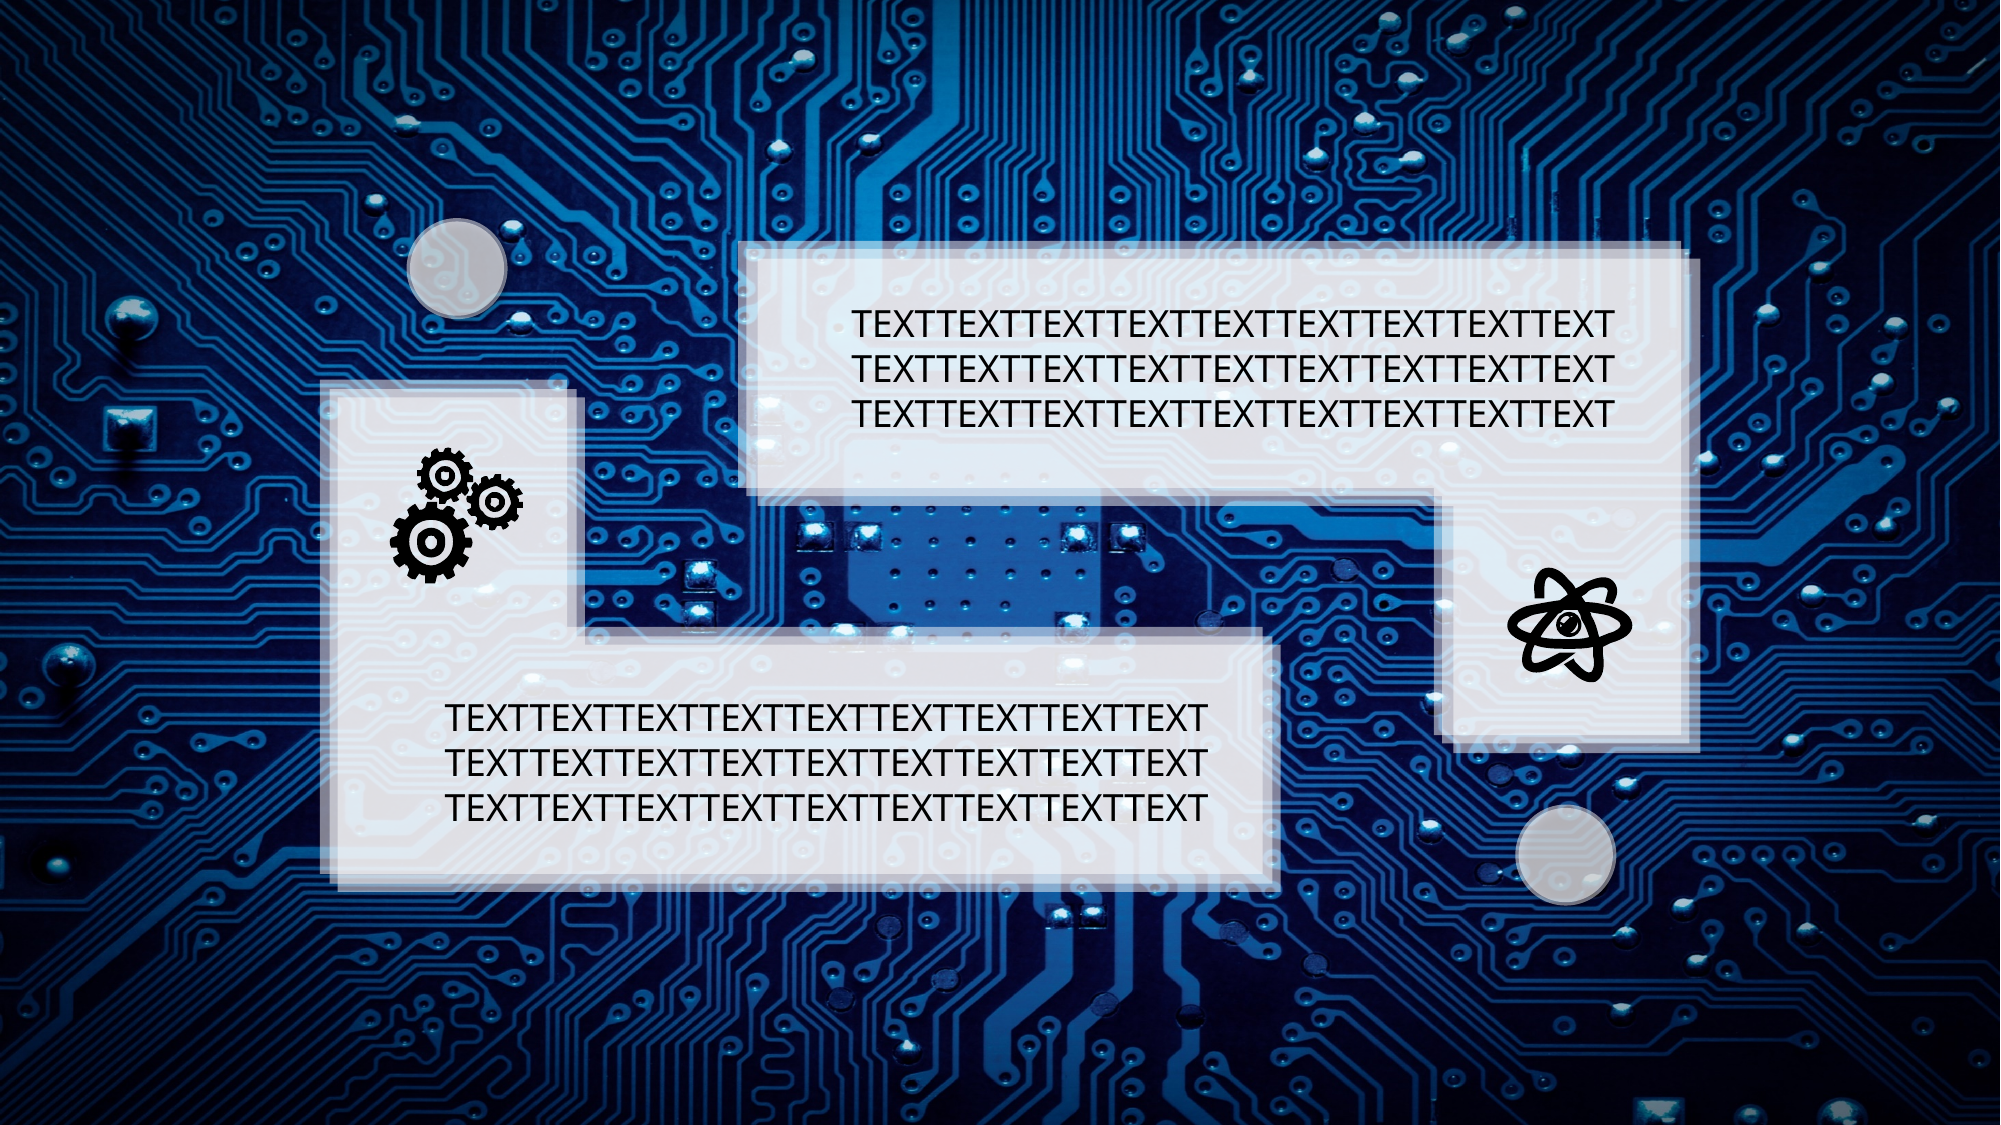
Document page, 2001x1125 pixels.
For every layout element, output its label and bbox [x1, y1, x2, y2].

text_box [1515, 804, 1617, 906]
text_box [738, 240, 1701, 753]
text_box [406, 218, 508, 320]
text_box [319, 379, 1281, 892]
picture [0, 0, 2000, 1125]
